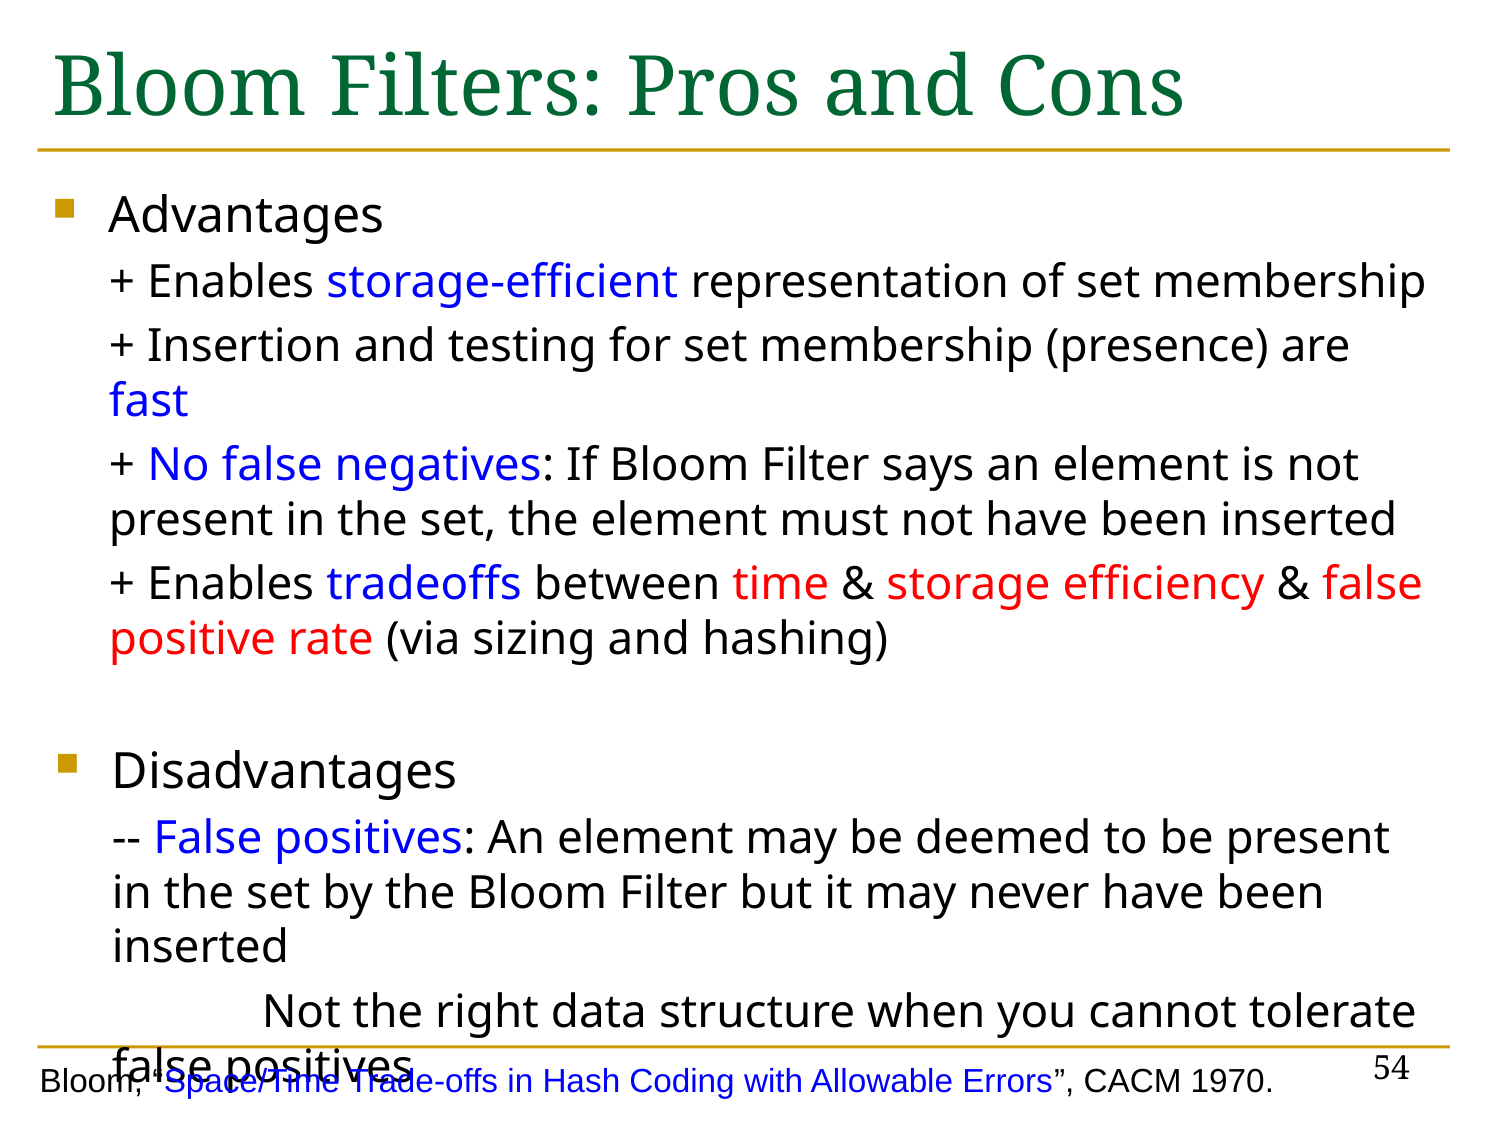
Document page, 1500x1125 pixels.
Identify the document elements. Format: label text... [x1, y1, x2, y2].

list Advantages + Enables storage-efficient representation of set membership + Insertion and testing for set membership (presence) are fast + No false negatives: If Bloom Filter says an element is not present in the set, the element must not have been inserted + Enables tradeoffs between time & storage efficiency & false positive rate (via sizing and hashing) Disadvantages -- False positives: An element may be deemed to be present in the set by the Bloom Filter but it may never have been inserted Not the right data structure when you cannot tolerate false positives [37, 174, 1450, 1025]
title Bloom Filters: Pros and Cons [37, 24, 1450, 174]
slide_number 54 [1074, 1023, 1426, 1051]
text_box Bloom, “Space/Time Trade-offs in Hash Coding with Allowable Errors”, CACM 1970. [24, 1051, 1450, 1107]
